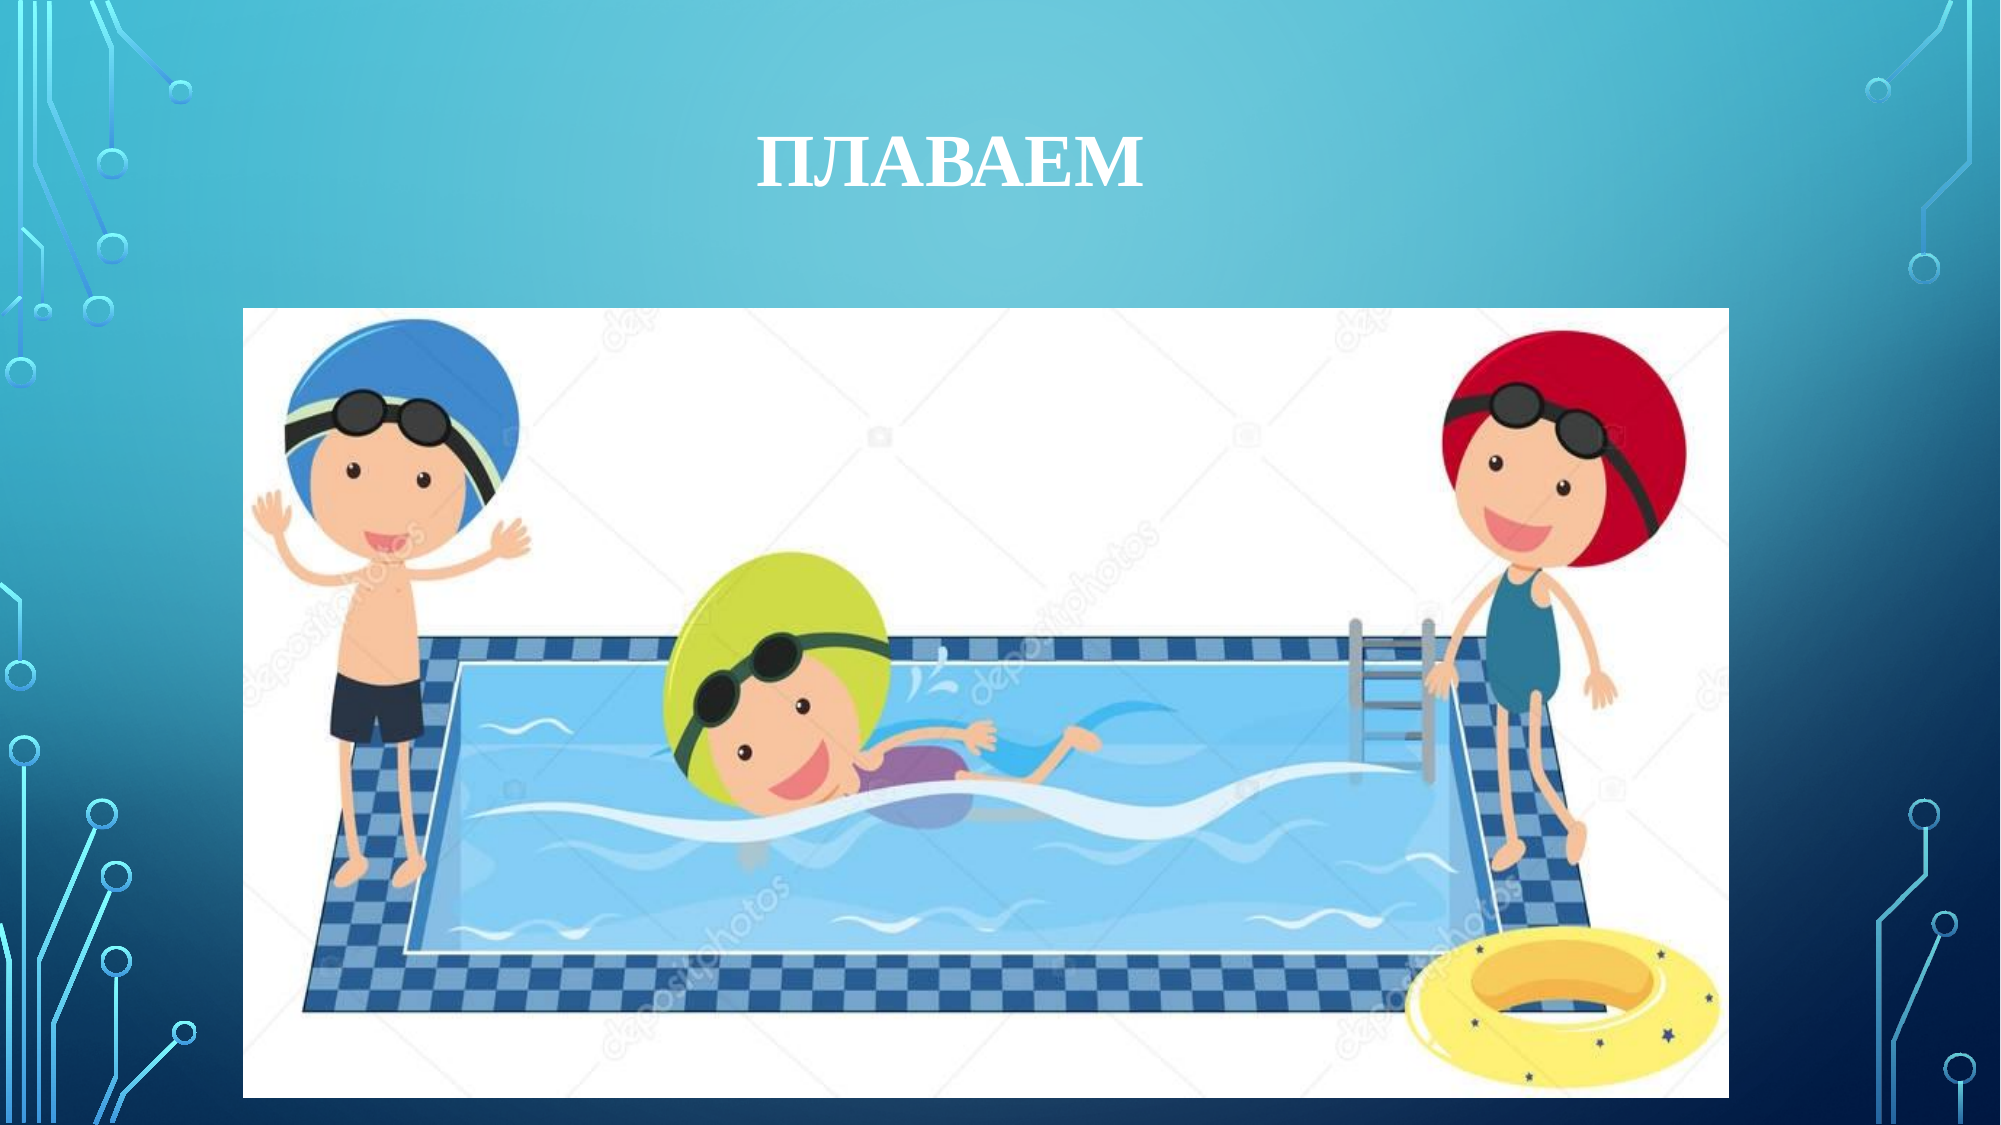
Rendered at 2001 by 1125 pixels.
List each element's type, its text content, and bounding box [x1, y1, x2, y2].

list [242, 308, 1729, 1099]
title Плаваем [148, 62, 1774, 261]
